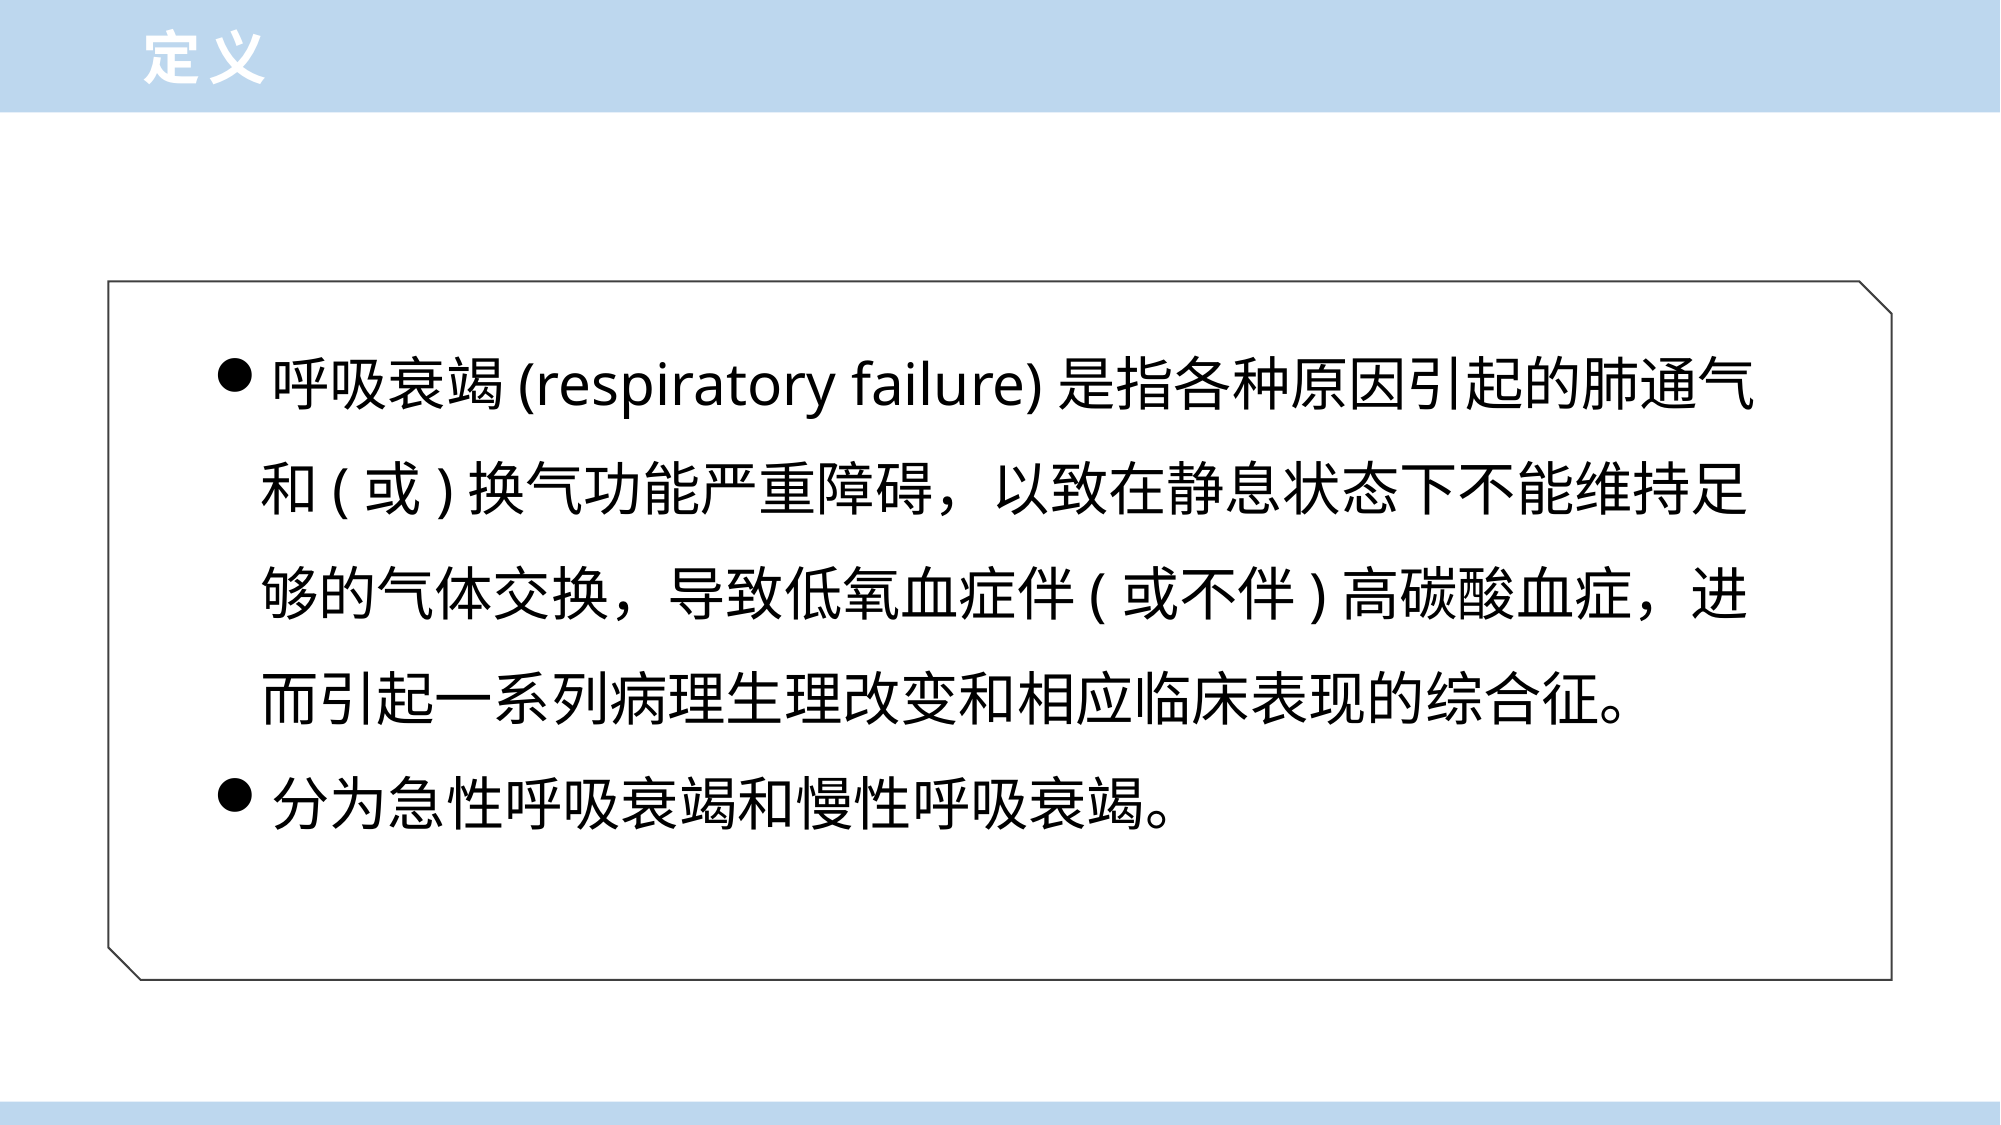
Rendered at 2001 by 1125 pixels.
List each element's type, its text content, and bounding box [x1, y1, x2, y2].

text_box [107, 280, 1893, 981]
text_box 呼吸衰竭(respiratory failure)是指各种原因引起的肺通气和(或)换气功能严重障碍，以致在静息状态下不能维持足够的气体交换，导致低氧血症伴(或不伴)高碳酸血症，进而引起一系列病理生理改变和相应临床表现的综合征。 分为急性呼吸衰竭和慢性呼吸衰竭。 [198, 305, 1780, 845]
text_box 定义 [130, 14, 279, 97]
